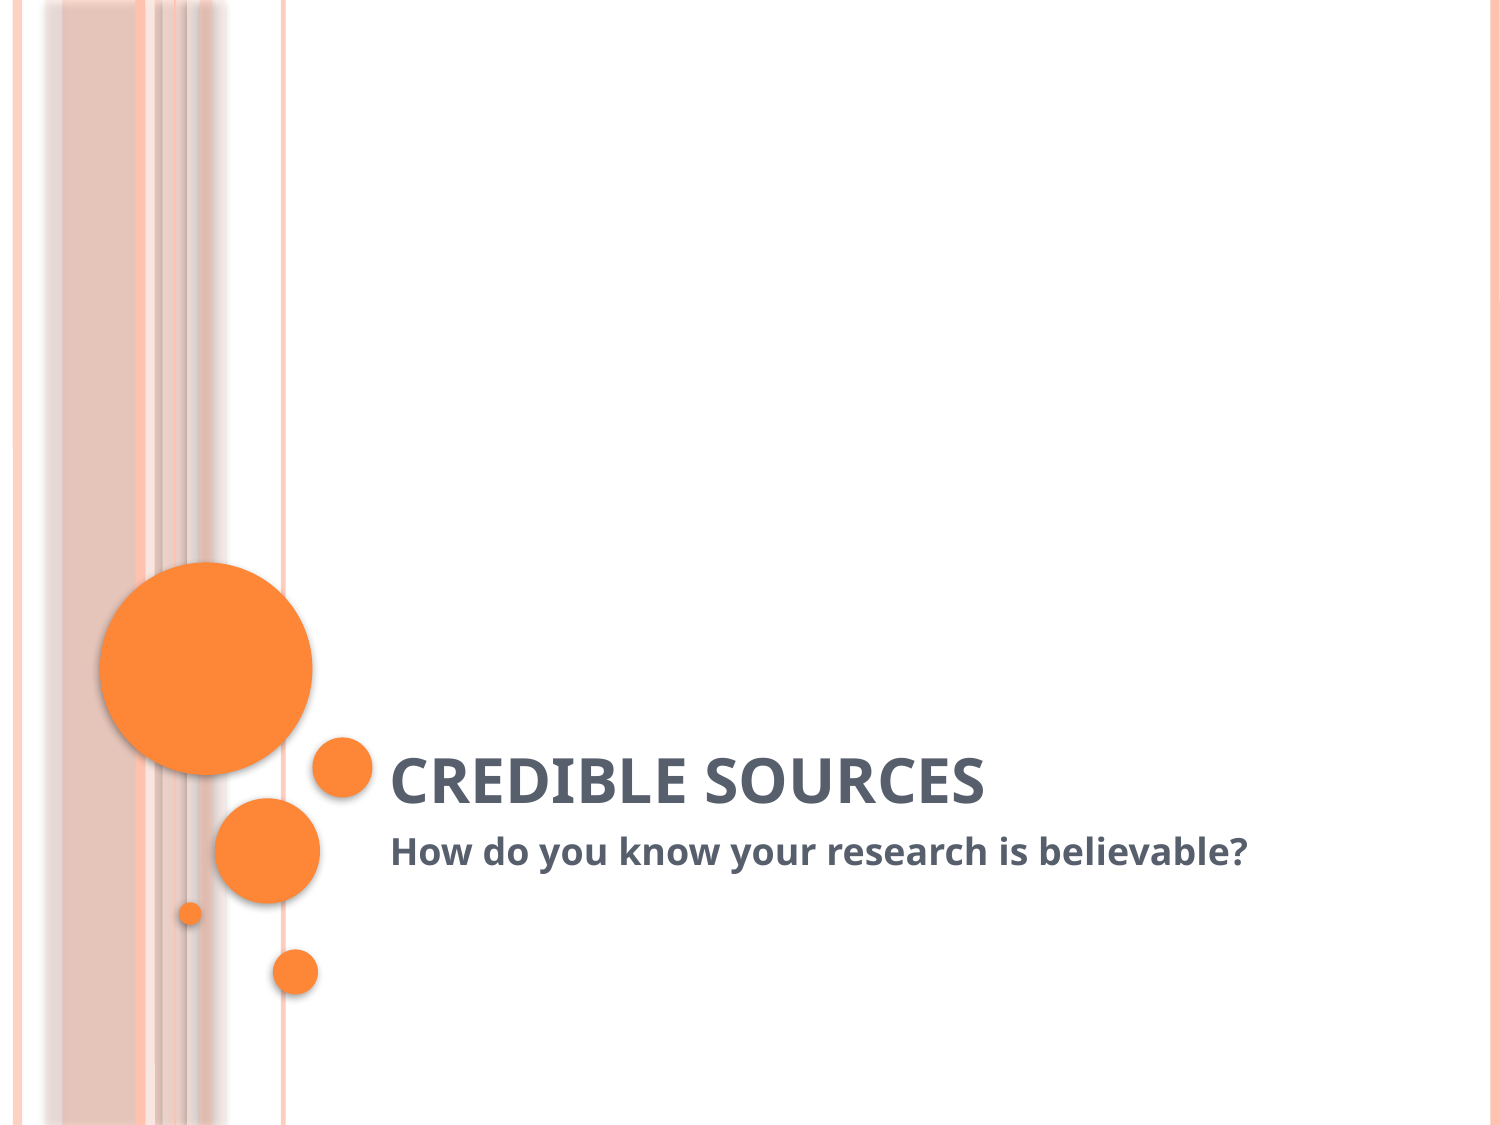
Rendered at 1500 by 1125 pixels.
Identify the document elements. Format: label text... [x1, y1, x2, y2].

subtitle How do you know your research is believable? [375, 820, 1388, 1046]
title Credible Sources [375, 512, 1388, 820]
